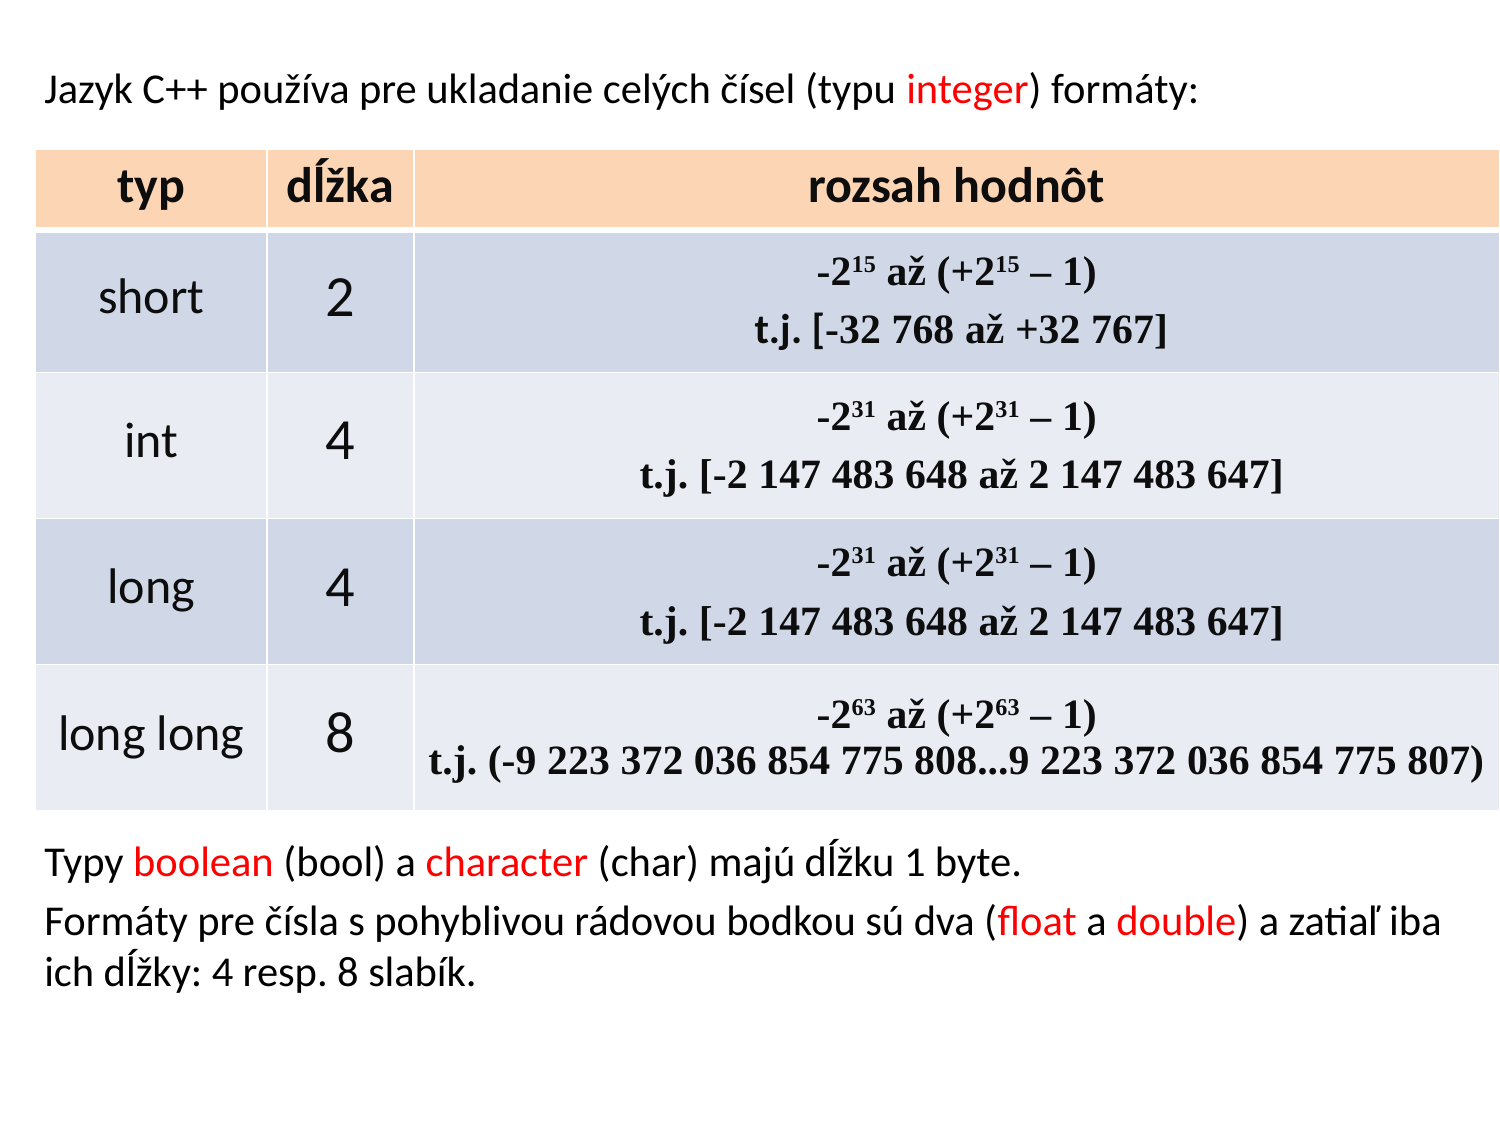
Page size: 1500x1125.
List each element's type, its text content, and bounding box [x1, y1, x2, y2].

table_cell -231 až (+231 – 1) t.j. [-2 147 483 648 až 2 147 483 647] [415, 519, 1499, 664]
table_header dĺžka [268, 150, 413, 227]
table_cell 4 [268, 519, 413, 664]
table_header typ [36, 150, 266, 227]
table_cell -231 až (+231 – 1) t.j. [-2 147 483 648 až 2 147 483 647] [415, 373, 1499, 518]
table_header rozsah hodnôt [415, 150, 1499, 227]
table_cell 8 [268, 665, 413, 810]
table_cell long [36, 519, 266, 664]
table_cell 2 [268, 233, 413, 372]
table_cell 4 [268, 373, 413, 518]
table_cell short [36, 233, 266, 372]
table_cell long long [36, 665, 266, 810]
subtitle Jazyk C++ používa pre ukladanie celých čísel (typu integer) formáty: Typy boolean (bool) a character (char) majú dĺžku 1 byte. Formáty pre čísla s pohyblivou rádovou bodkou sú dva (float a double) a zatiaľ iba ich dĺžky: 4 resp. 8 slabík. [29, 30, 1459, 1071]
table_cell -263 až (+263 – 1) t.j. (-9 223 372 036 854 775 808...9 223 372 036 854 775 807) [415, 665, 1499, 810]
table_cell int [36, 373, 266, 518]
table_cell -215 až (+215 – 1) t.j. [-32 768 až +32 767] [415, 233, 1499, 372]
